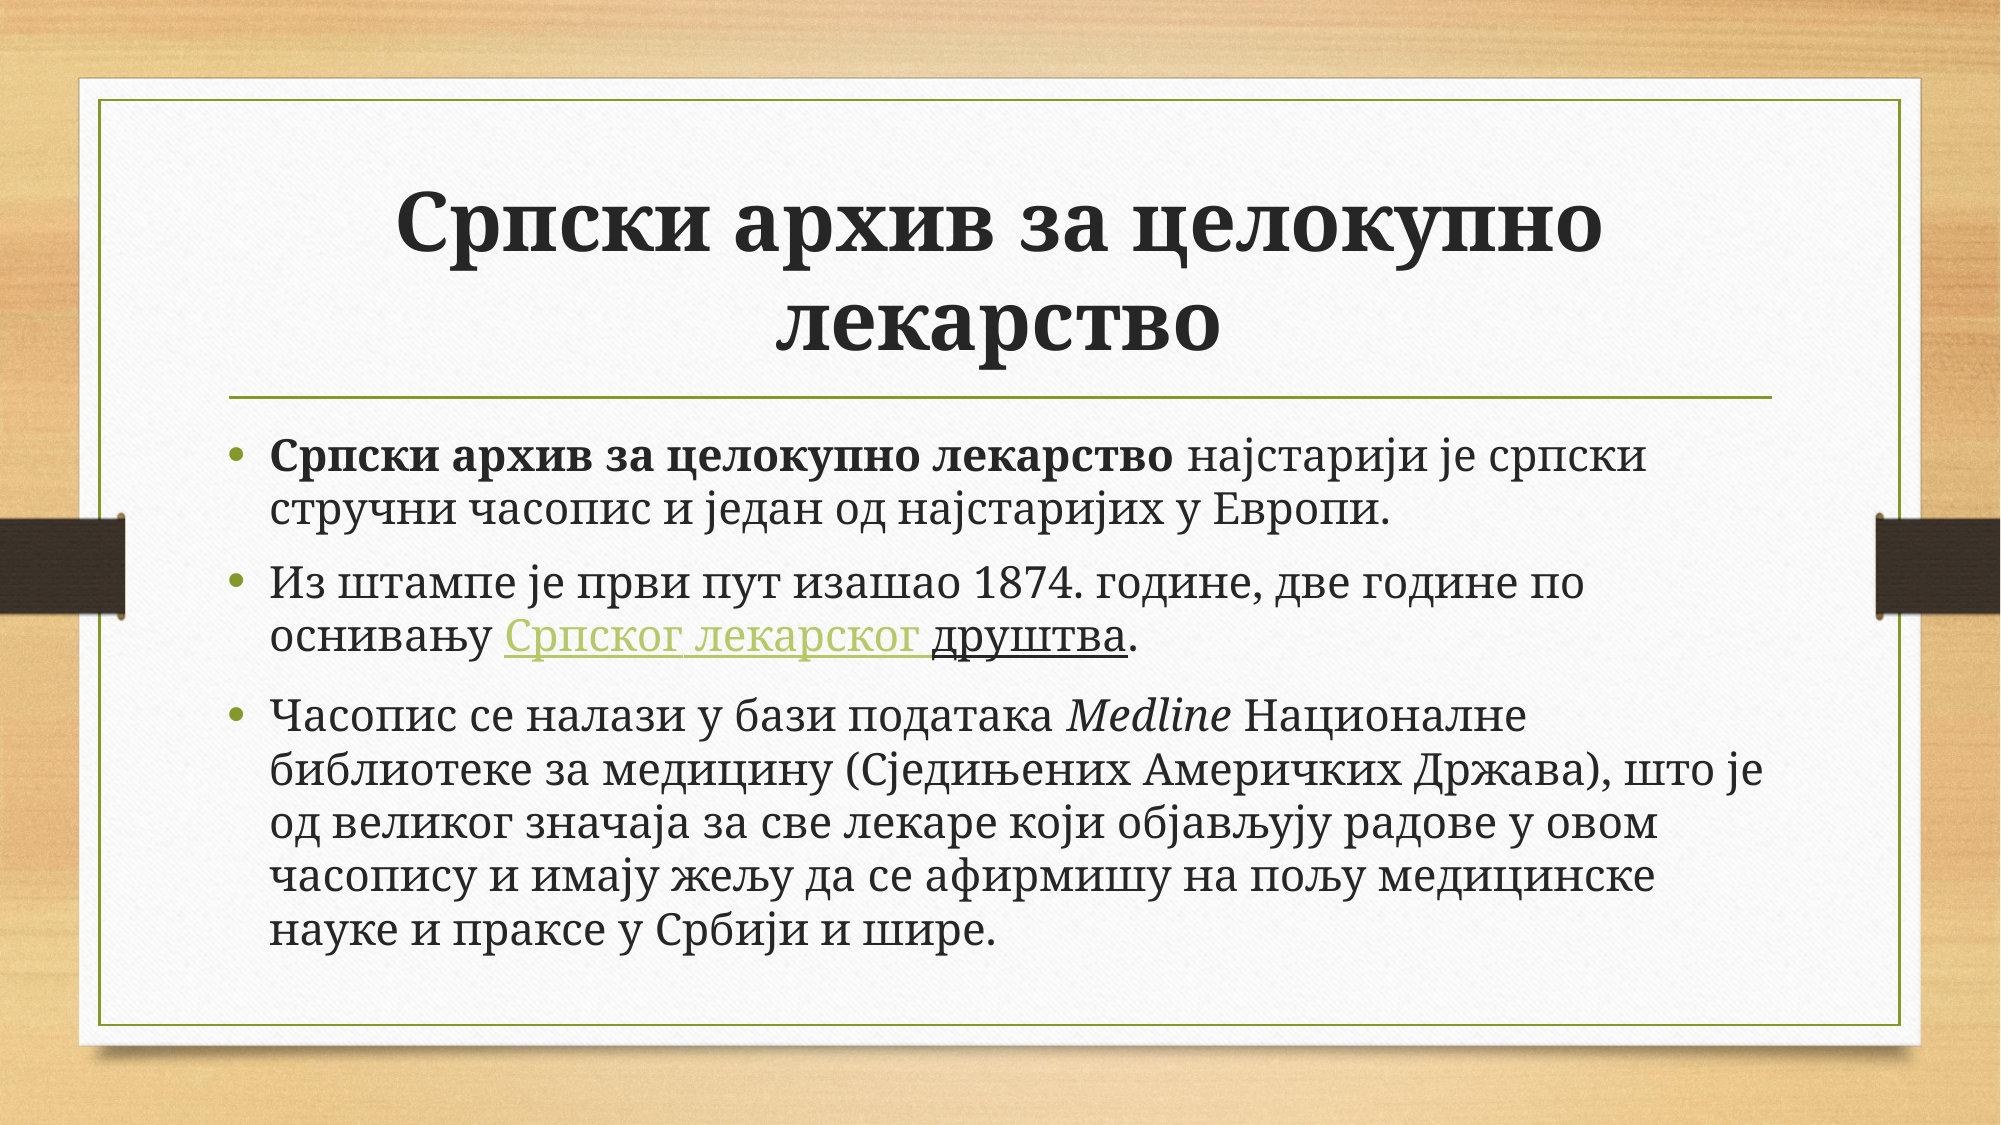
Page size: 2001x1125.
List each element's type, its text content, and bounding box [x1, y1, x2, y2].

picture [0, 0, 2001, 1125]
title Српски архив за целокупно лекарство [212, 161, 1788, 375]
list Српски архив за целокупно лекарство најстарији је српски стручни часопис и један од најстаријих у Европи. Из штампе је први пут изашао 1874. године, две године по оснивању Српског лекарског друштва. Часопис се налази у бази података Medline Националне библиотеке за медицину (Сједињених Америчких Држава), што је од великог значаја за све лекаре који објављују радове у овом часопису и имају жељу да се афирмишу на пољу медицинске науке и праксе у Србији и шире. [212, 419, 1788, 964]
